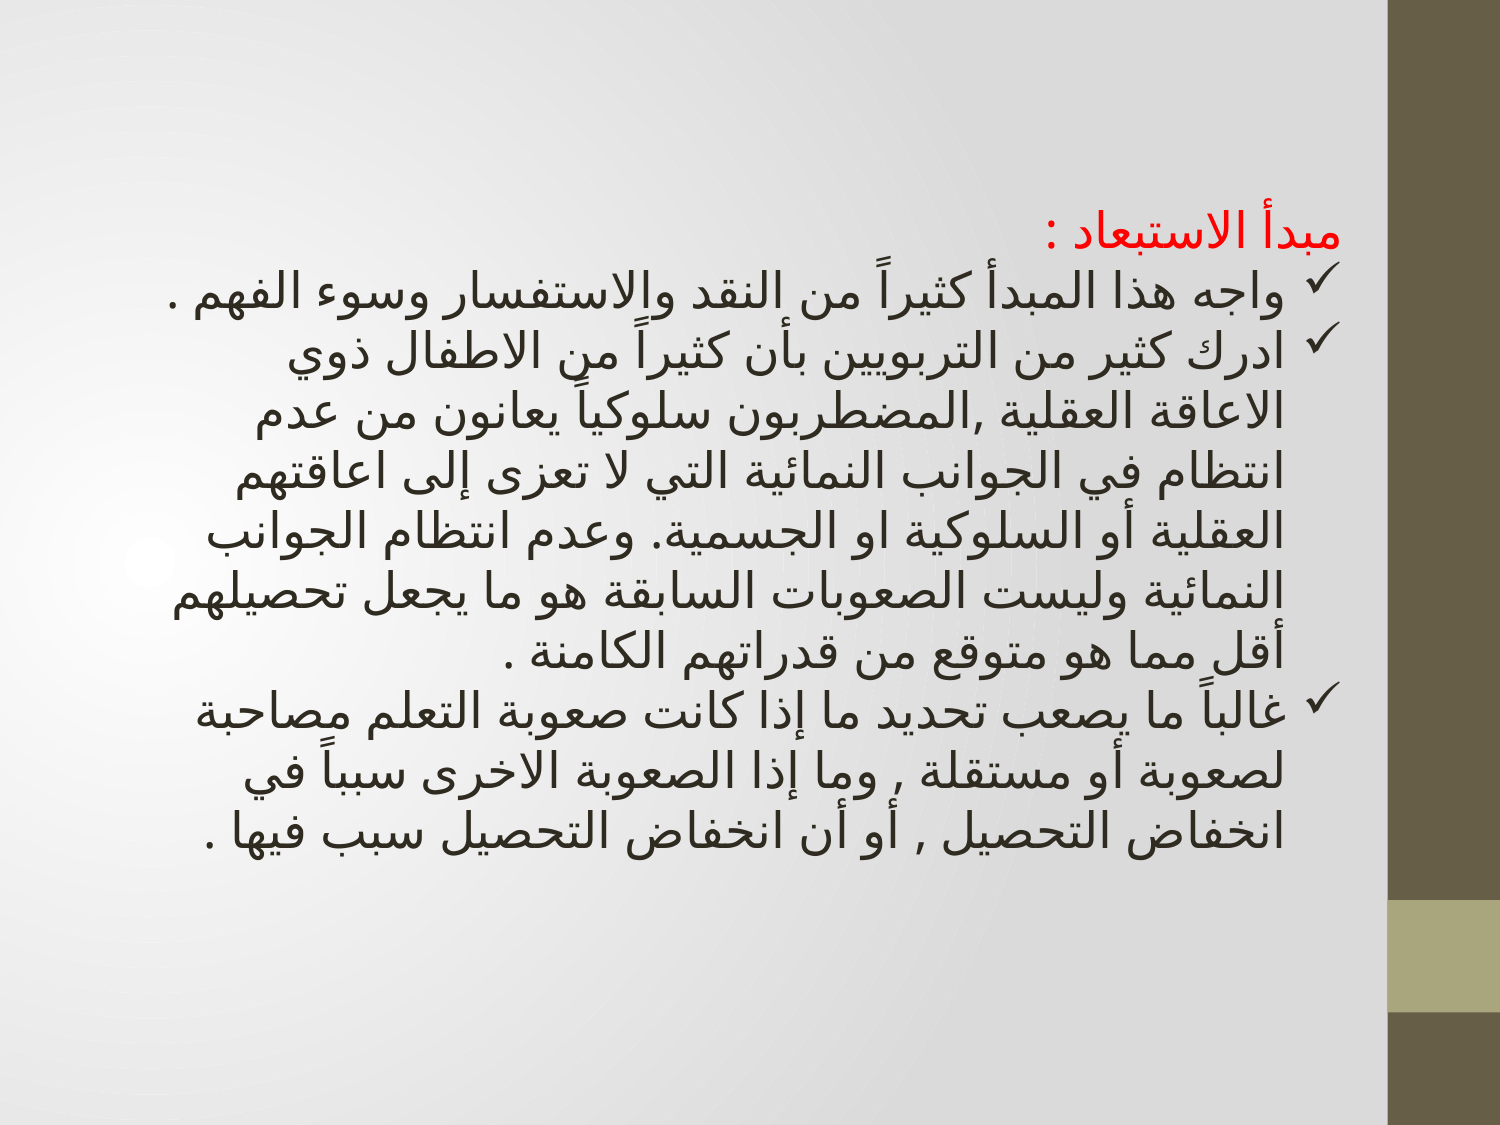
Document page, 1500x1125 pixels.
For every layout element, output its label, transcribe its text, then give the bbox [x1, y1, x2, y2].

text_box مبدأ الاستبعاد : واجه هذا المبدأ كثيراً من النقد والاستفسار وسوء الفهم . ادرك كثير من التربويين بأن كثيراً من الاطفال ذوي الاعاقة العقلية ,المضطربون سلوكياً يعانون من عدم انتظام في الجوانب النمائية التي لا تعزى إلى اعاقتهم العقلية أو السلوكية او الجسمية. وعدم انتظام الجوانب النمائية وليست الصعوبات السابقة هو ما يجعل تحصيلهم أقل مما هو متوقع من قدراتهم الكامنة . غالباً ما يصعب تحديد ما إذا كانت صعوبة التعلم مصاحبة لصعوبة أو مستقلة , وما إذا الصعوبة الاخرى سبباً في انخفاض التحصيل , أو أن انخفاض التحصيل سبب فيها . [141, 191, 1359, 927]
